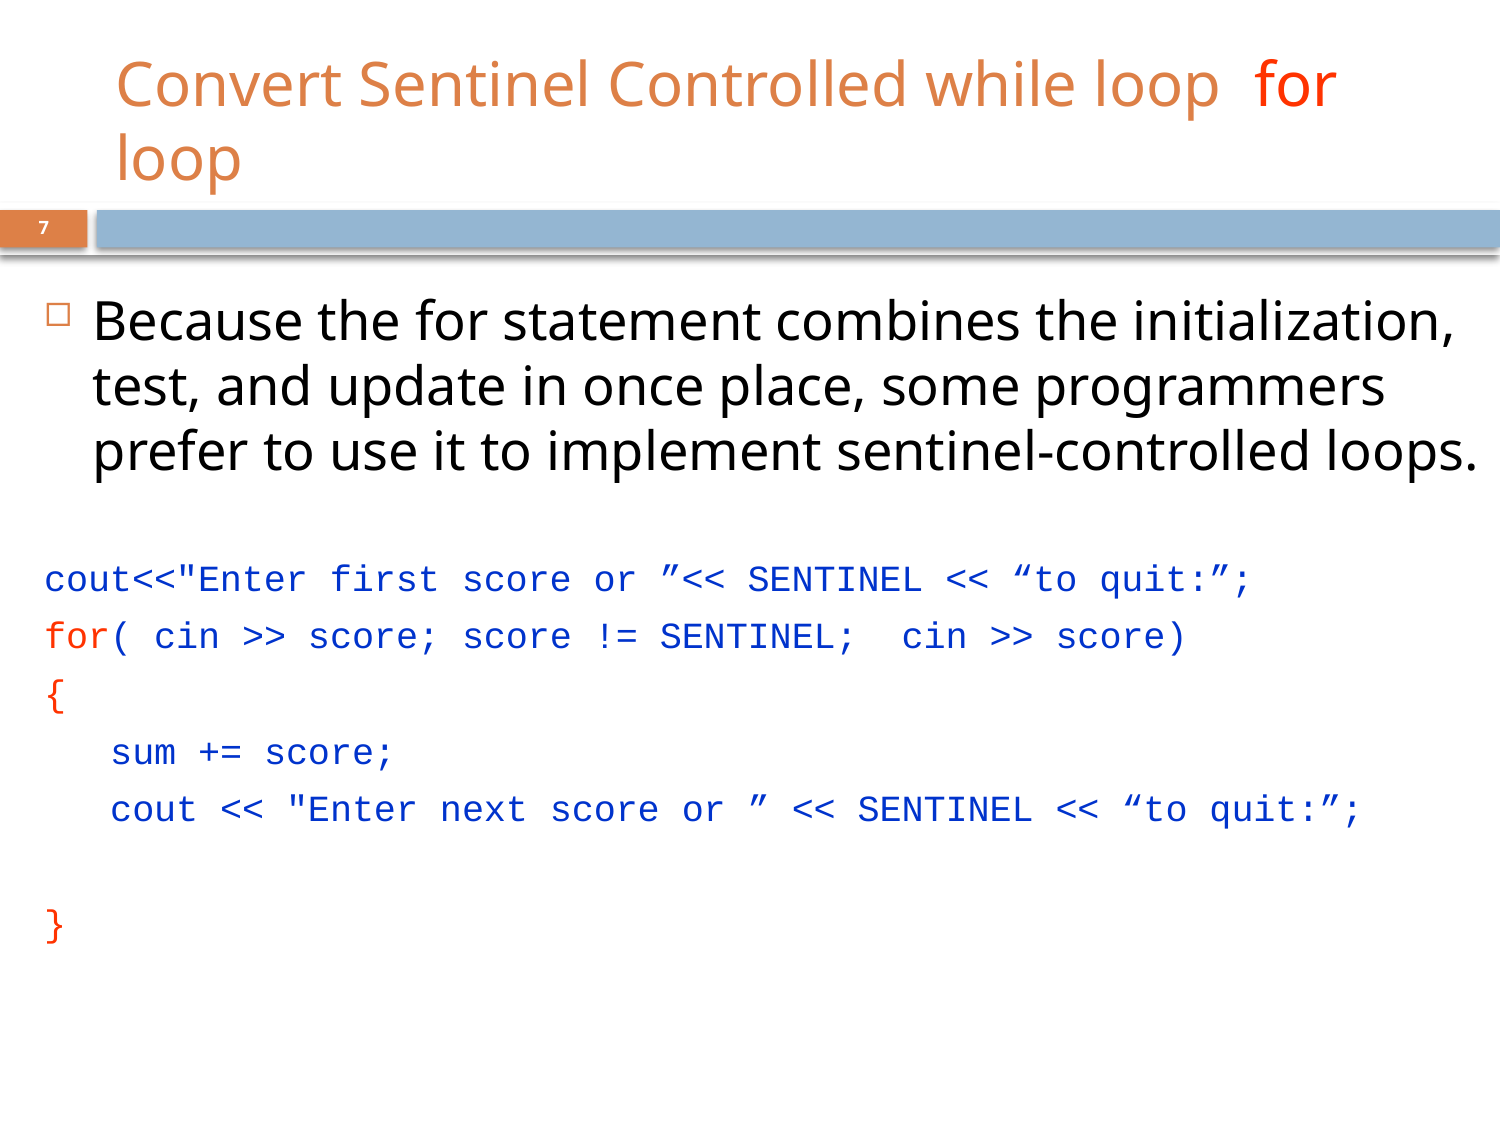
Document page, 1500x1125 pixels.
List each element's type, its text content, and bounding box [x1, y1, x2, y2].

slide_number 7 [0, 208, 88, 249]
list Because the for statement combines the initialization, test, and update in once place, some programmers prefer to use it to implement sentinel-controlled loops. cout<<"Enter first score or ”<< SENTINEL << “to quit:”; for( cin >> score; score != SENTINEL; cin >> score) { sum += score; cout << "Enter next score or ” << SENTINEL << “to quit:”; } [29, 278, 1500, 1022]
title Convert Sentinel Controlled while loop for loop [100, 37, 1438, 200]
